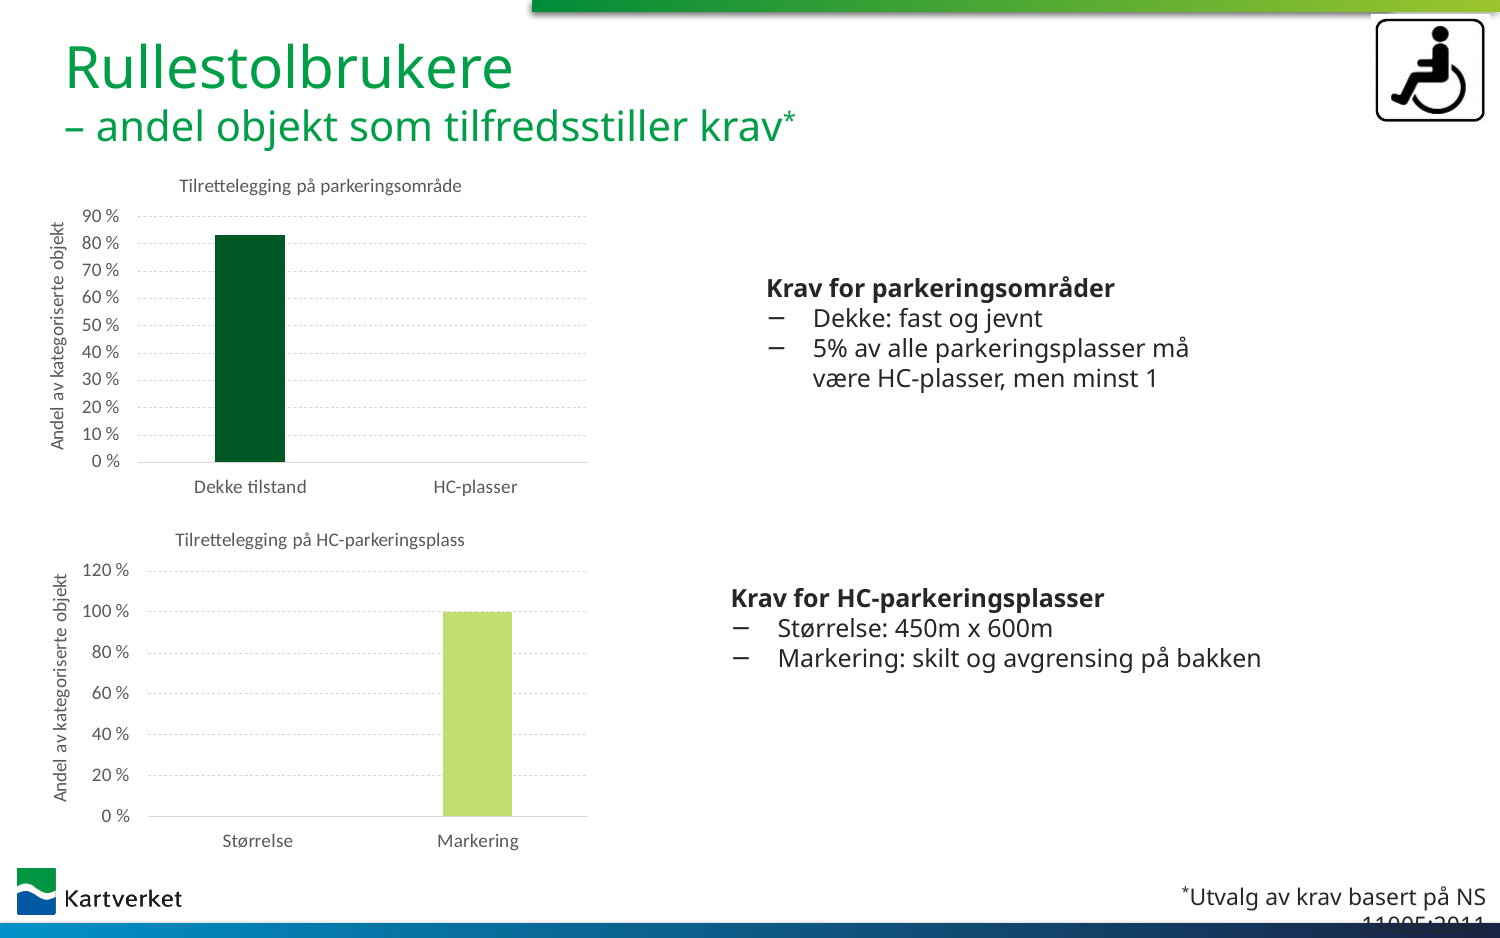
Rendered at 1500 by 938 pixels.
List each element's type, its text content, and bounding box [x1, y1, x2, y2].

text_box *Utvalg av krav basert på NS 11005:2011 [1068, 873, 1500, 938]
text_box Krav for parkeringsområder Dekke: fast og jevnt 5% av alle parkeringsplasser må være HC-plasser, men minst 1 [751, 264, 1232, 400]
text_box Krav for HC-parkeringsplasser Størrelse: 450m x 600m Markering: skilt og avgrensing på bakken [715, 574, 1278, 680]
picture [1371, 13, 1491, 127]
text_box Rullestolbrukere – andel objekt som tilfredsstiller krav* [49, 23, 1431, 158]
picture [41, 166, 599, 505]
picture [41, 520, 599, 859]
